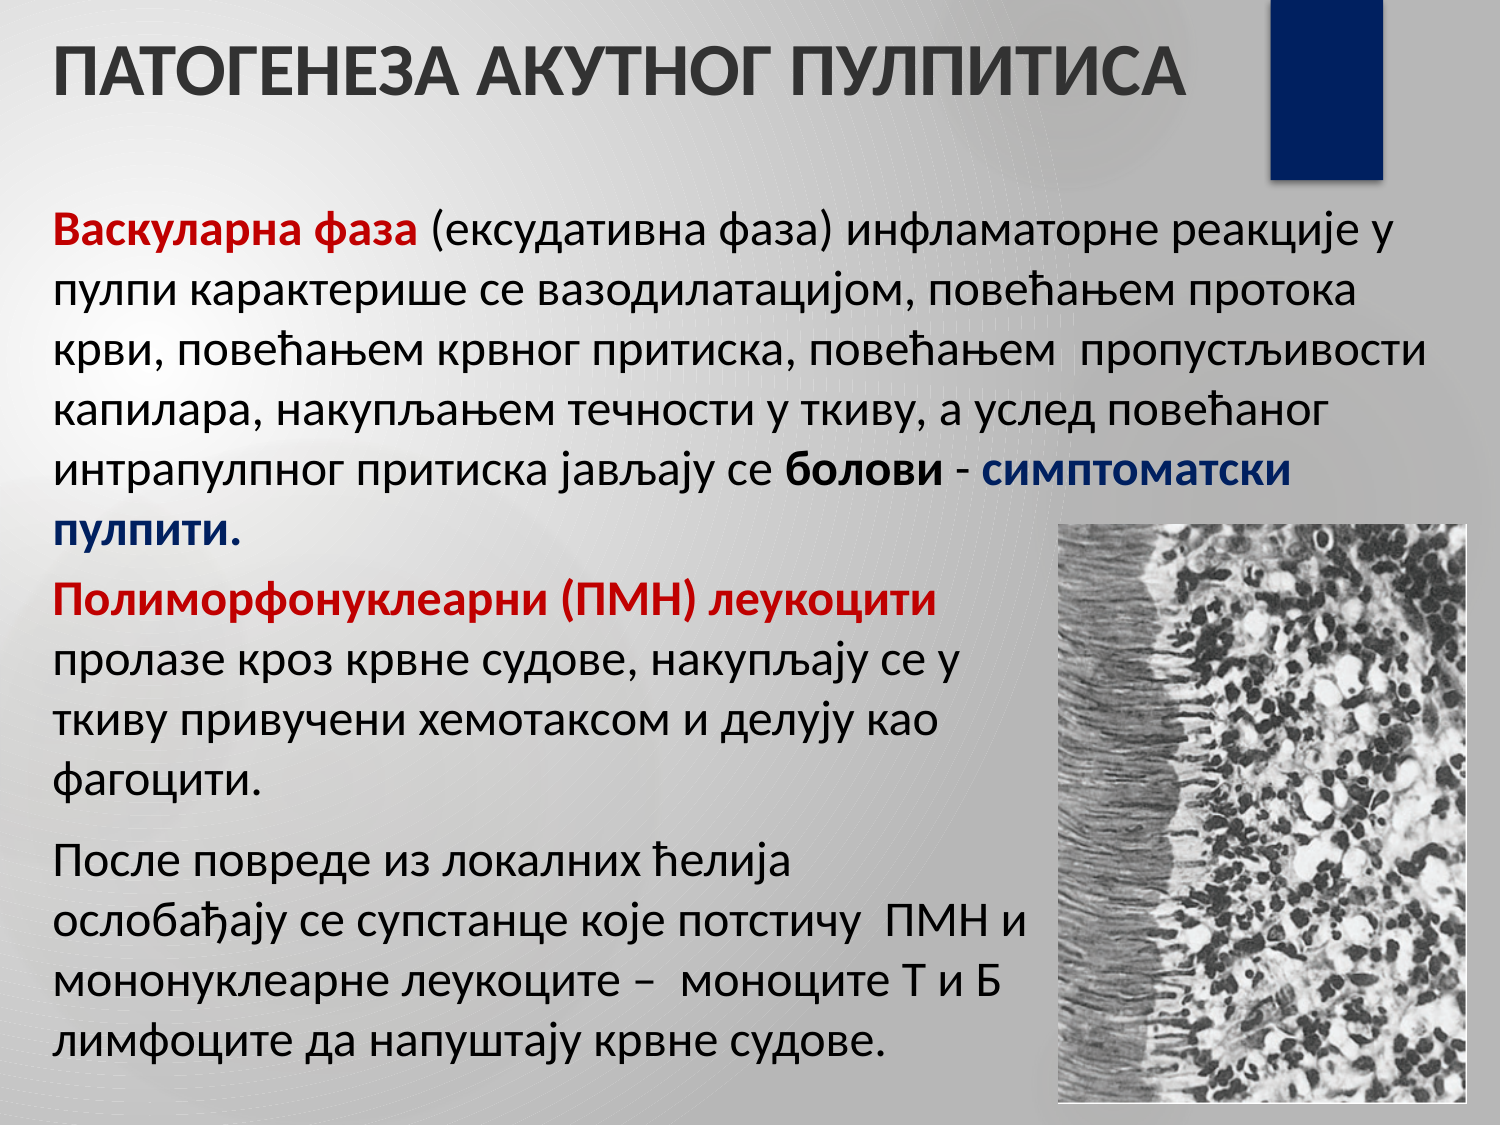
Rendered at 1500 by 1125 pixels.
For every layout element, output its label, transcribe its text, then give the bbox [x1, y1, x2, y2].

list Васкуларна фаза (ексудативна фаза) инфламаторне реакције у пулпи карактерише се вазодилатацијом, повећањем протока крви, повећањем крвног притиска, повећањем пропустљивости капилара, накупљањем течности у ткиву, а услед повећаног интрапулпног притиска јављају се болови - симптоматски пулпити. [37, 187, 1475, 1025]
picture [1058, 524, 1467, 1105]
title ПАТОГЕНЕЗА АКУТНОГ ПУЛПИТИСА [37, 12, 1263, 187]
text_box Полиморфонуклеарни (ПМН) леукоцити пролазе кроз крвне судове, накупљају се у ткиву привучени хемотаксом и делују као фагоцити. После повреде из локалних ћелија ослобађају се супстанце које потстичу ПМН и мононуклеарне леукоците – моноците Т и Б лимфоците да напуштају крвне судове. [37, 557, 1050, 1074]
